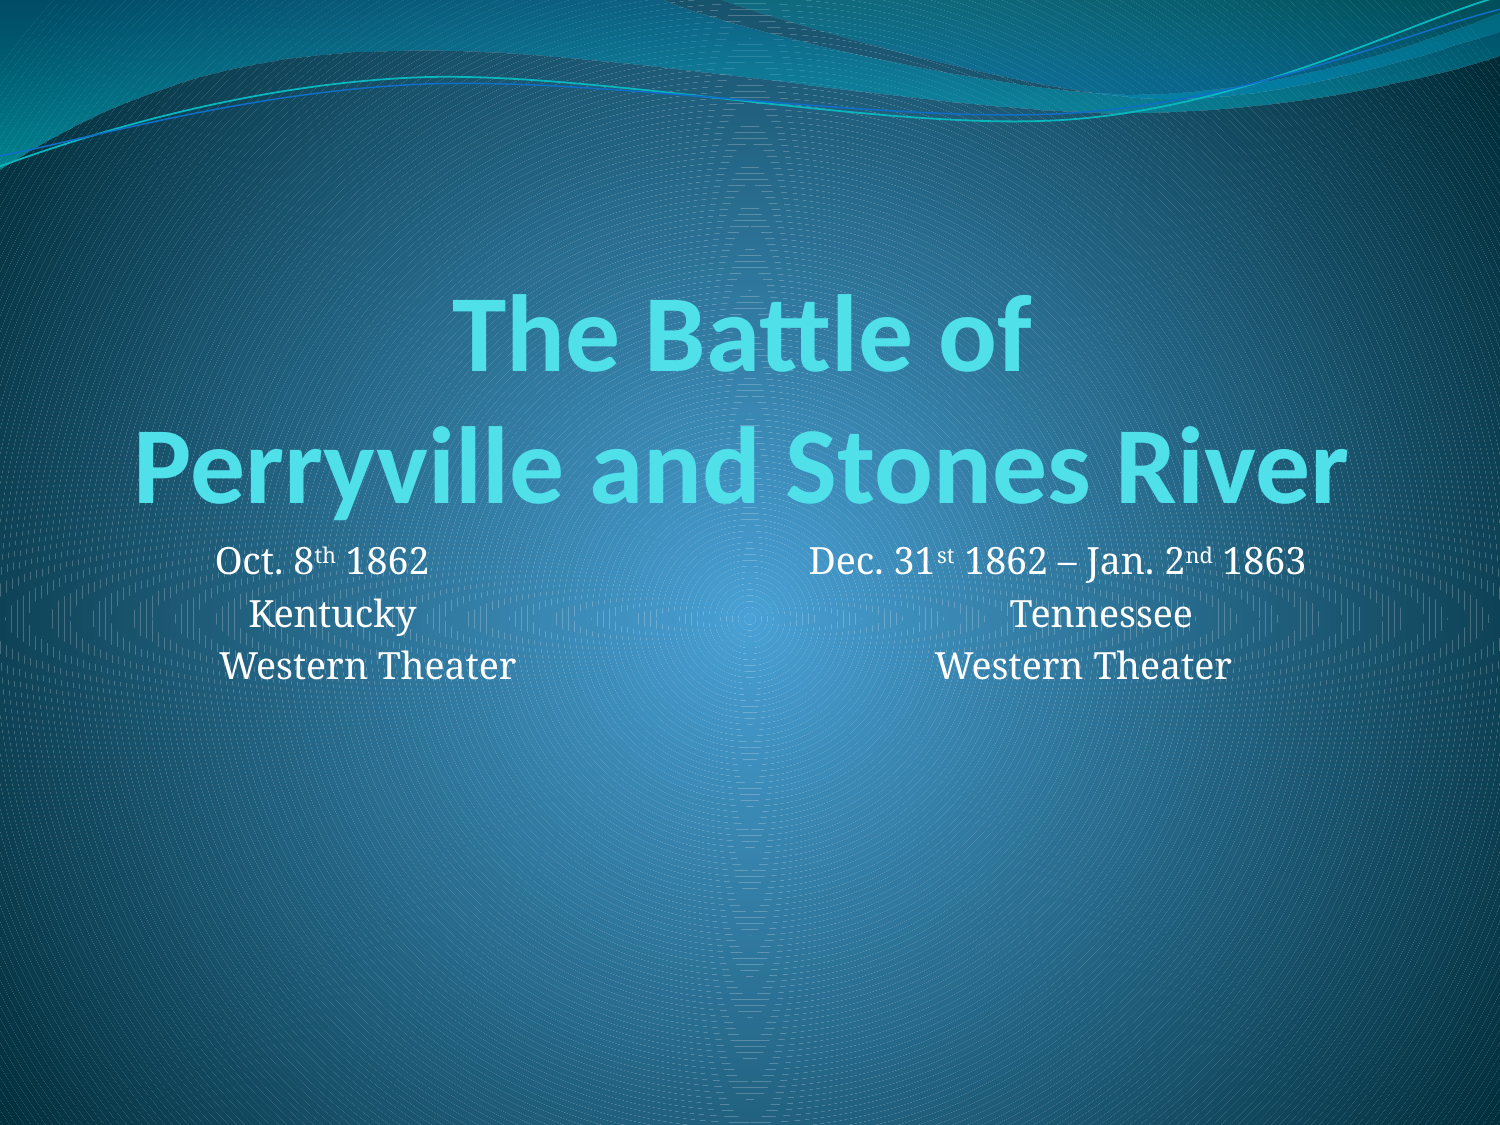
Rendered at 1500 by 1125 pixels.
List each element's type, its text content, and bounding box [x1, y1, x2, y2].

subtitle Oct. 8th 1862 Dec. 31st 1862 – Jan. 2nd 1863 Kentucky Tennessee Western Theater Western Theater [87, 529, 1376, 818]
title The Battle of Perryville and Stones River [99, 224, 1388, 525]
